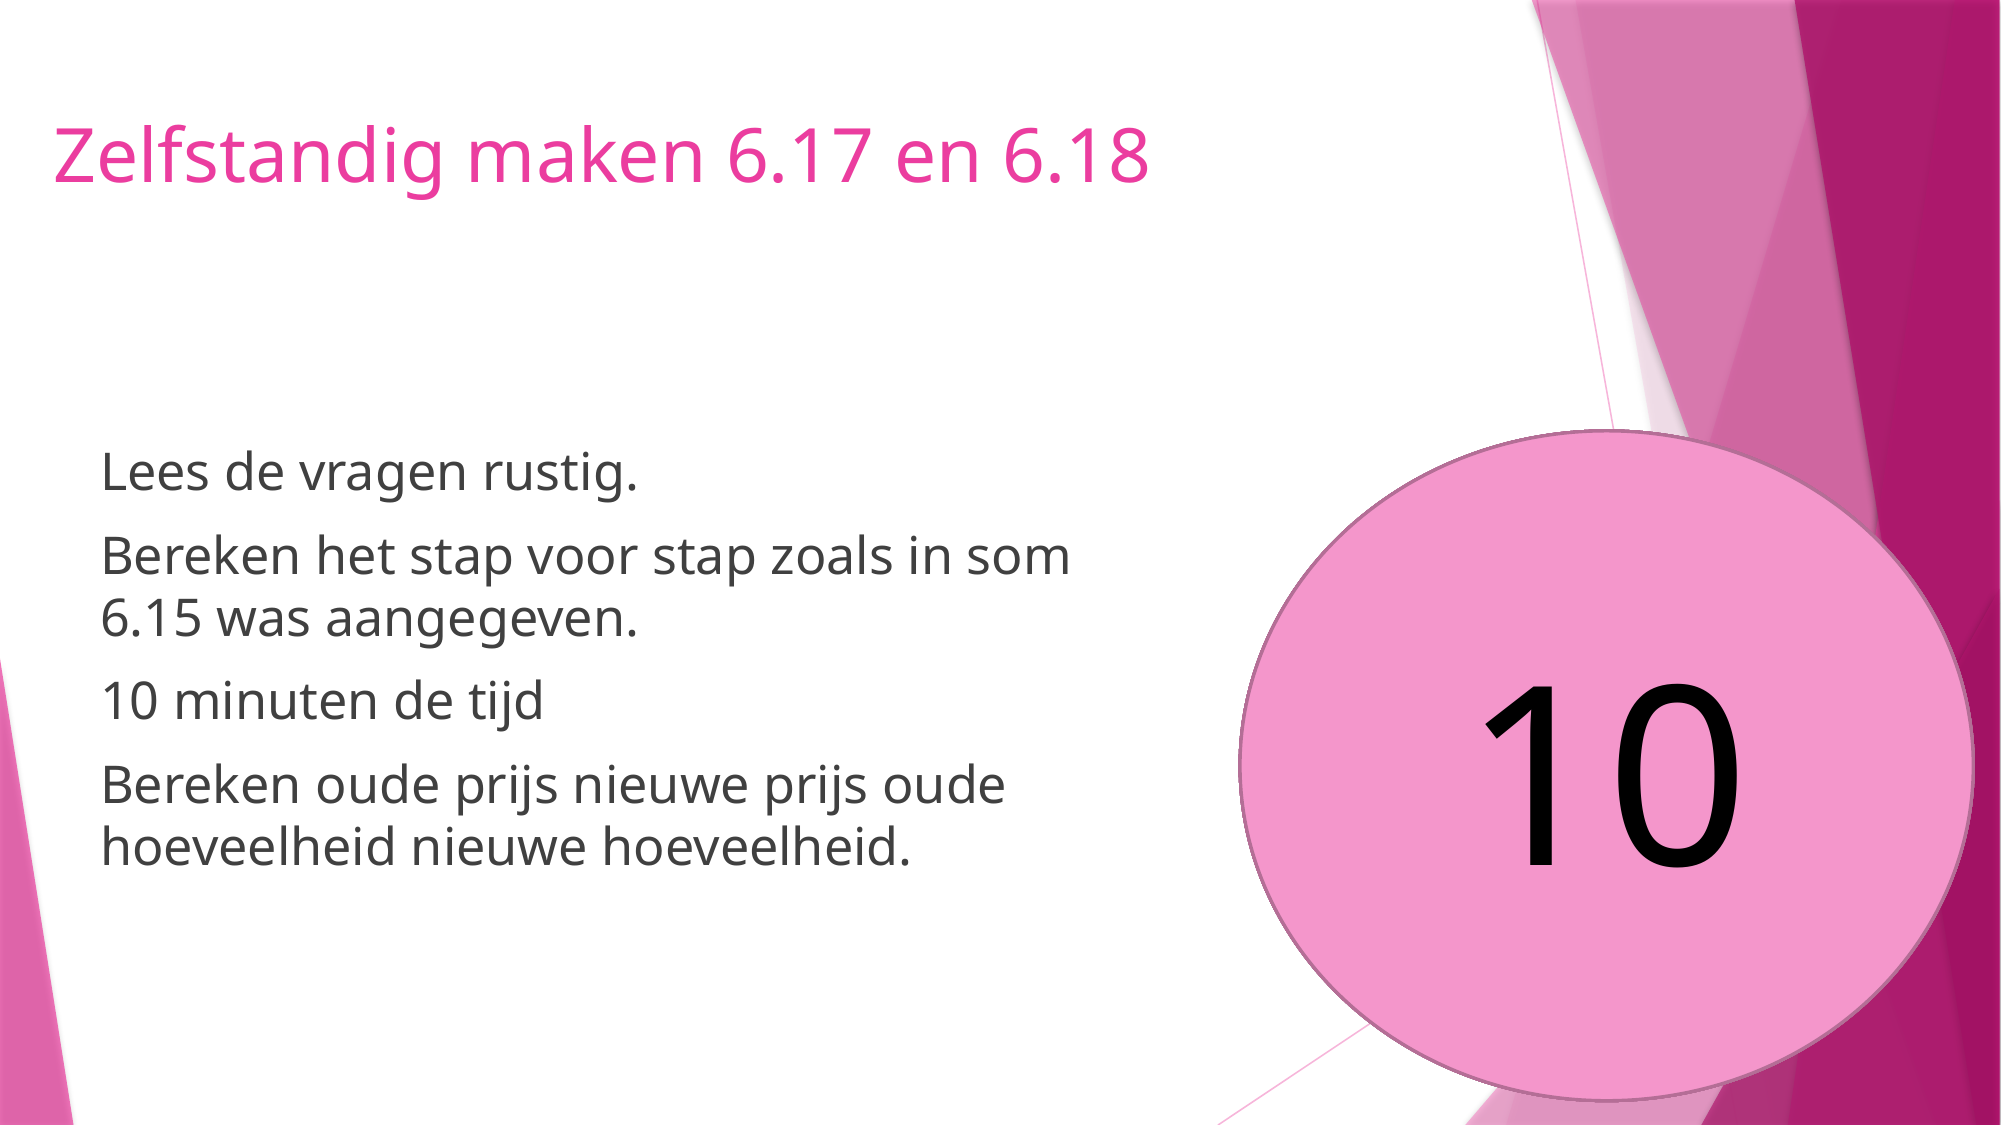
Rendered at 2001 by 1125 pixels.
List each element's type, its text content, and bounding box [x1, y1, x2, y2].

text_box 10 [1238, 429, 1975, 1103]
list Lees de vragen rustig. Bereken het stap voor stap zoals in som 6.15 was aangegeven. 10 minuten de tijd Bereken oude prijs nieuwe prijs oude hoeveelheid nieuwe hoeveelheid. [85, 348, 1169, 1078]
title Zelfstandig maken 6.17 en 6.18 [38, 99, 1614, 317]
